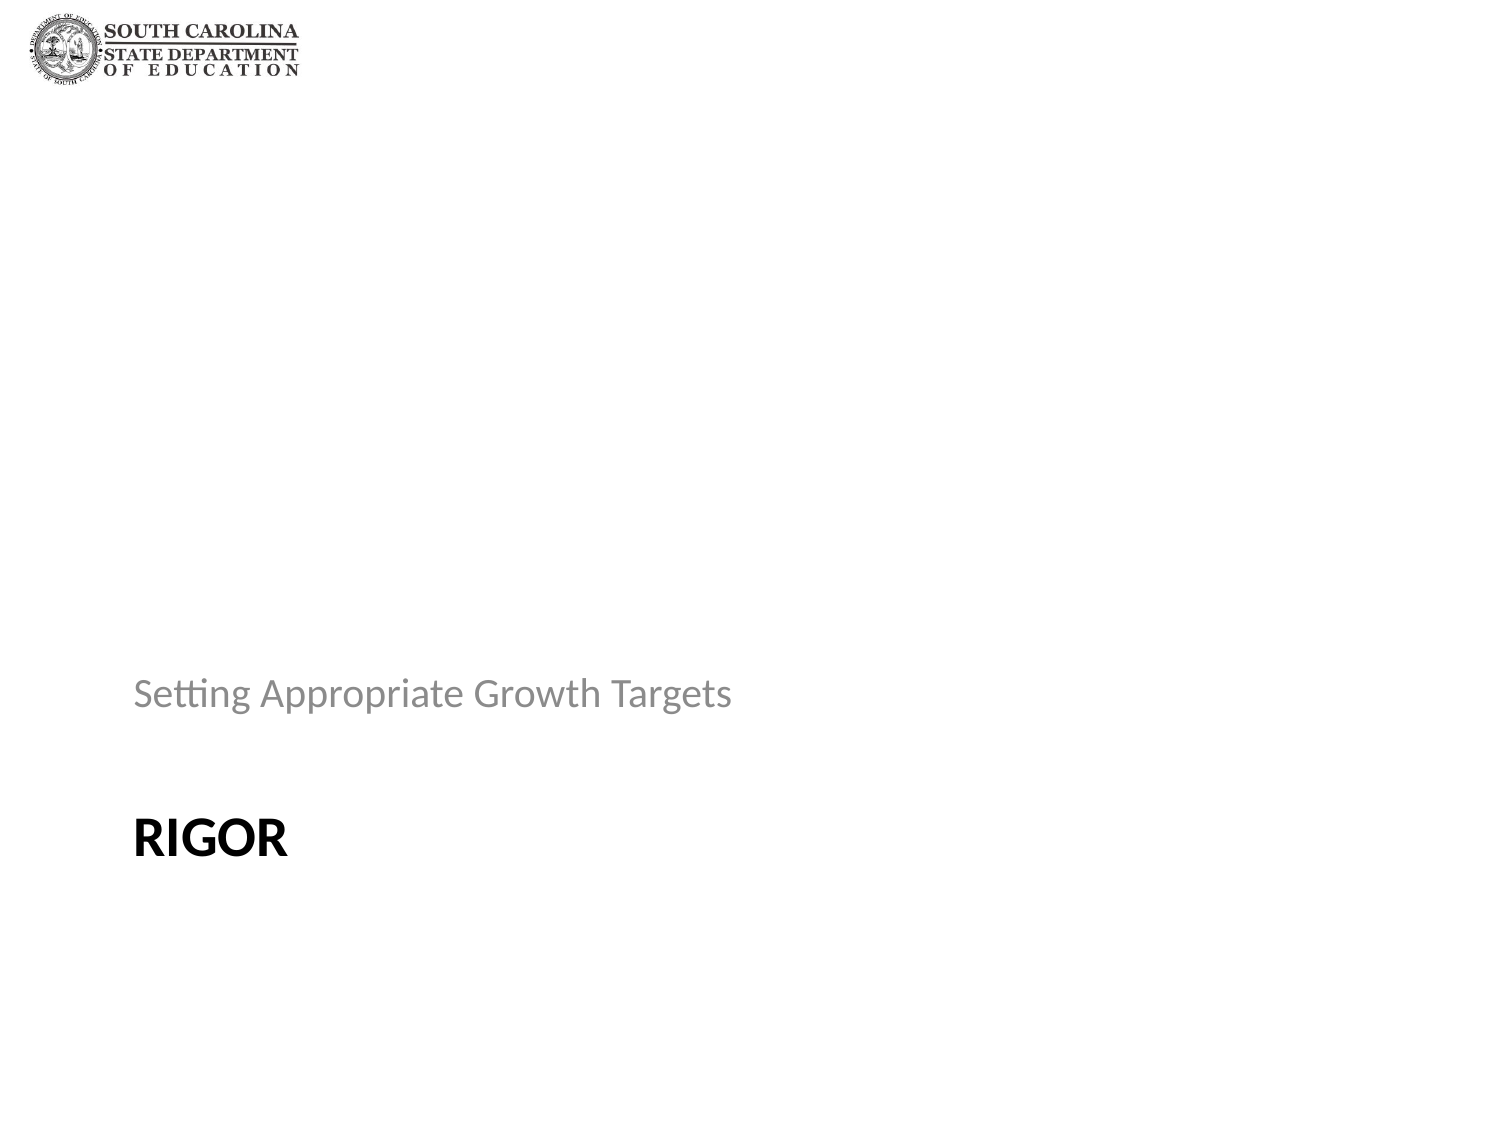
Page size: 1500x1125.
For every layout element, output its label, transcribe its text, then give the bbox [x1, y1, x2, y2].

list Setting Appropriate Growth Targets [118, 476, 1394, 723]
picture [24, 12, 313, 90]
title Rigor [118, 723, 1394, 947]
